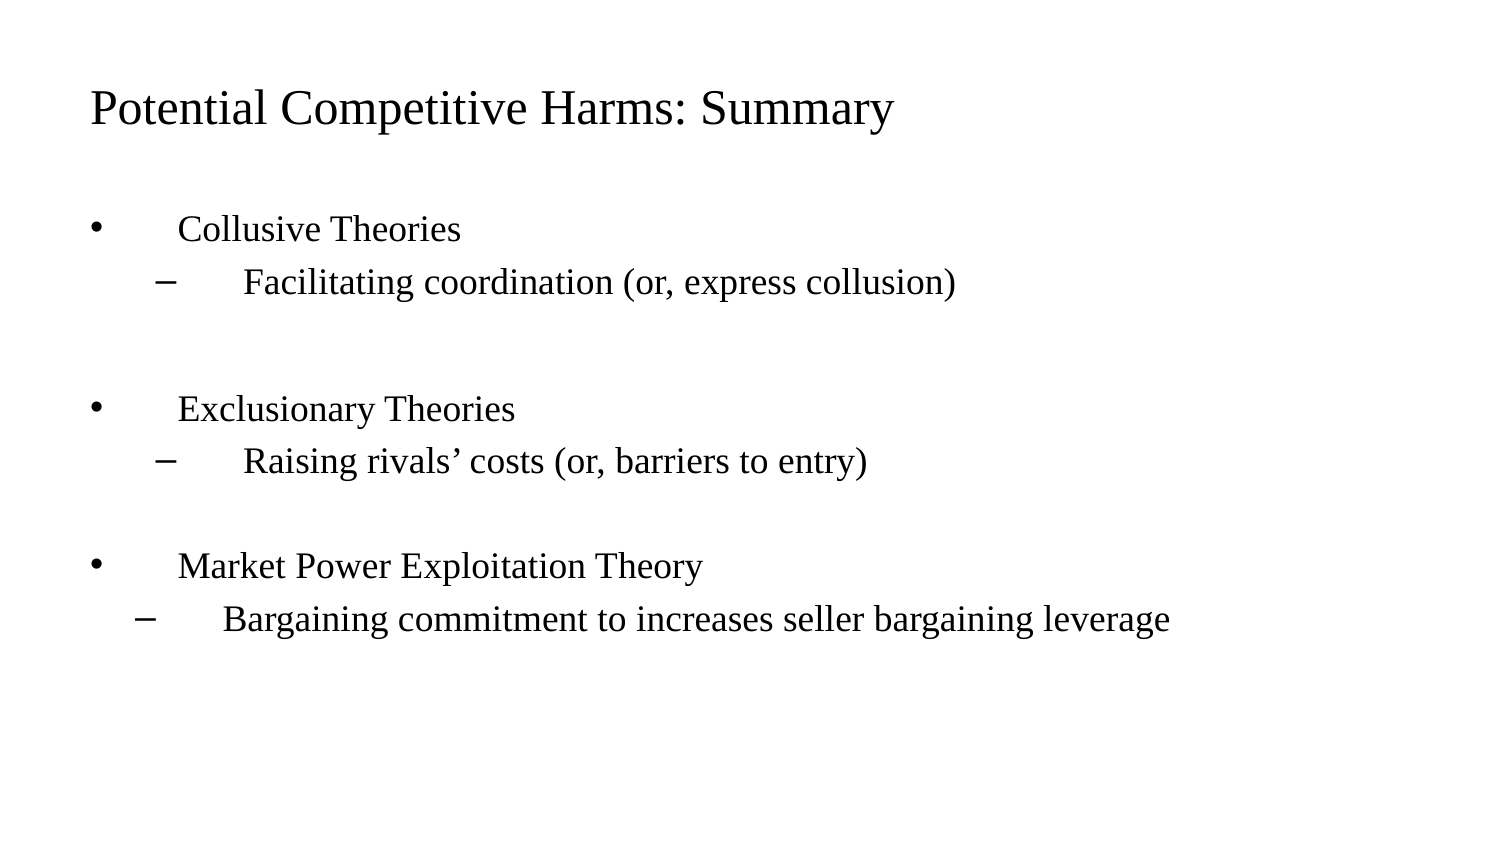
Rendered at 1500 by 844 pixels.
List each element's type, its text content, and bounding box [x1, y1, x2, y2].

list Collusive Theories Facilitating coordination (or, express collusion) Exclusionary Theories Raising rivals’ costs (or, barriers to entry) Market Power Exploitation Theory Bargaining commitment to increases seller bargaining leverage [75, 196, 1425, 754]
title Potential Competitive Harms: Summary [75, 33, 1425, 175]
